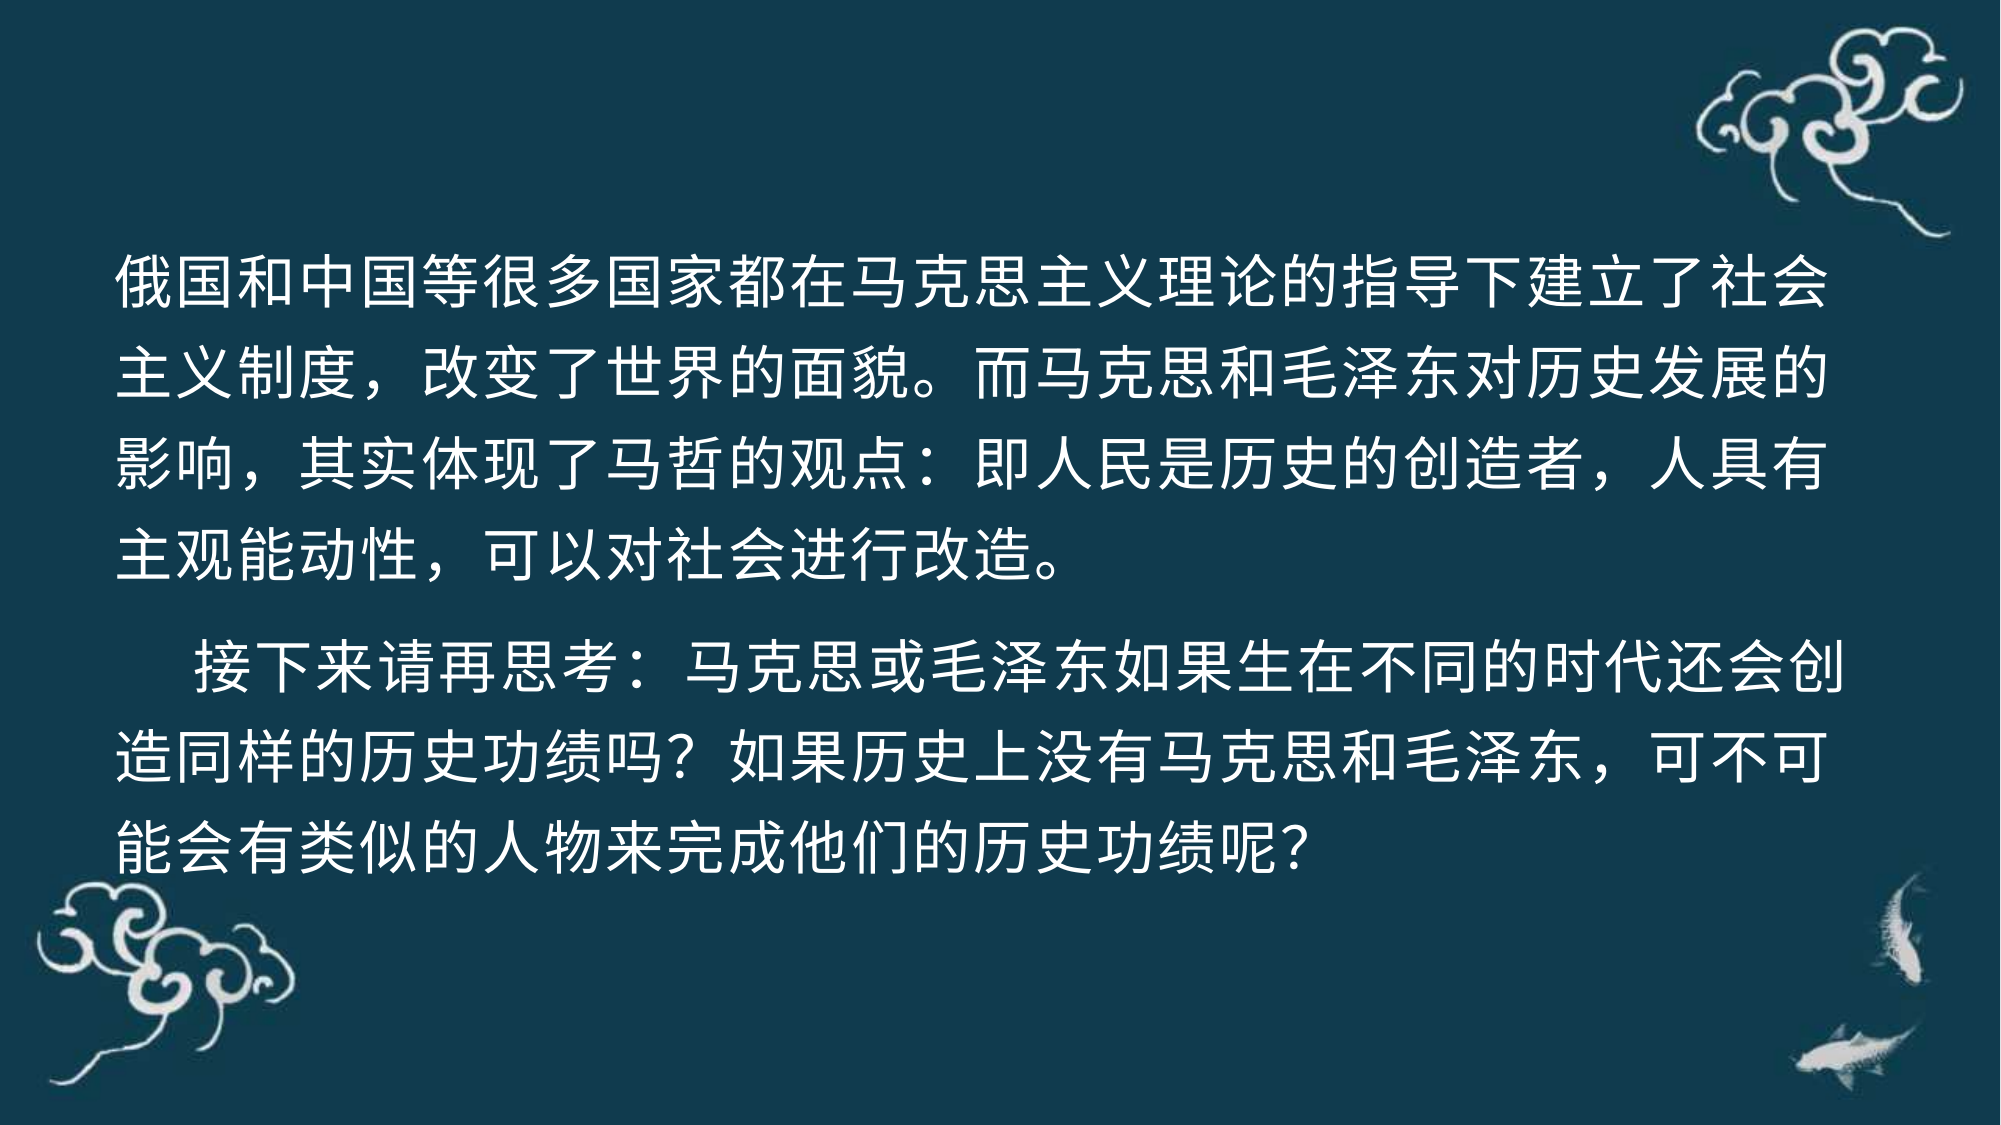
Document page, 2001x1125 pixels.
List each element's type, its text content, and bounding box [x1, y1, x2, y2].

list 俄国和中国等很多国家都在马克思主义理论的指导下建立了社会主义制度，改变了世界的面貌。而马克思和毛泽东对历史发展的影响，其实体现了马哲的观点：即人民是历史的创造者，人具有主观能动性，可以对社会进行改造。 接下来请再思考：马克思或毛泽东如果生在不同的时代还会创造同样的历史功绩吗？如果历史上没有马克思和毛泽东，可不可能会有类似的人物来完成他们的历史功绩呢？ [99, 217, 1900, 1125]
picture [0, 0, 2001, 1125]
